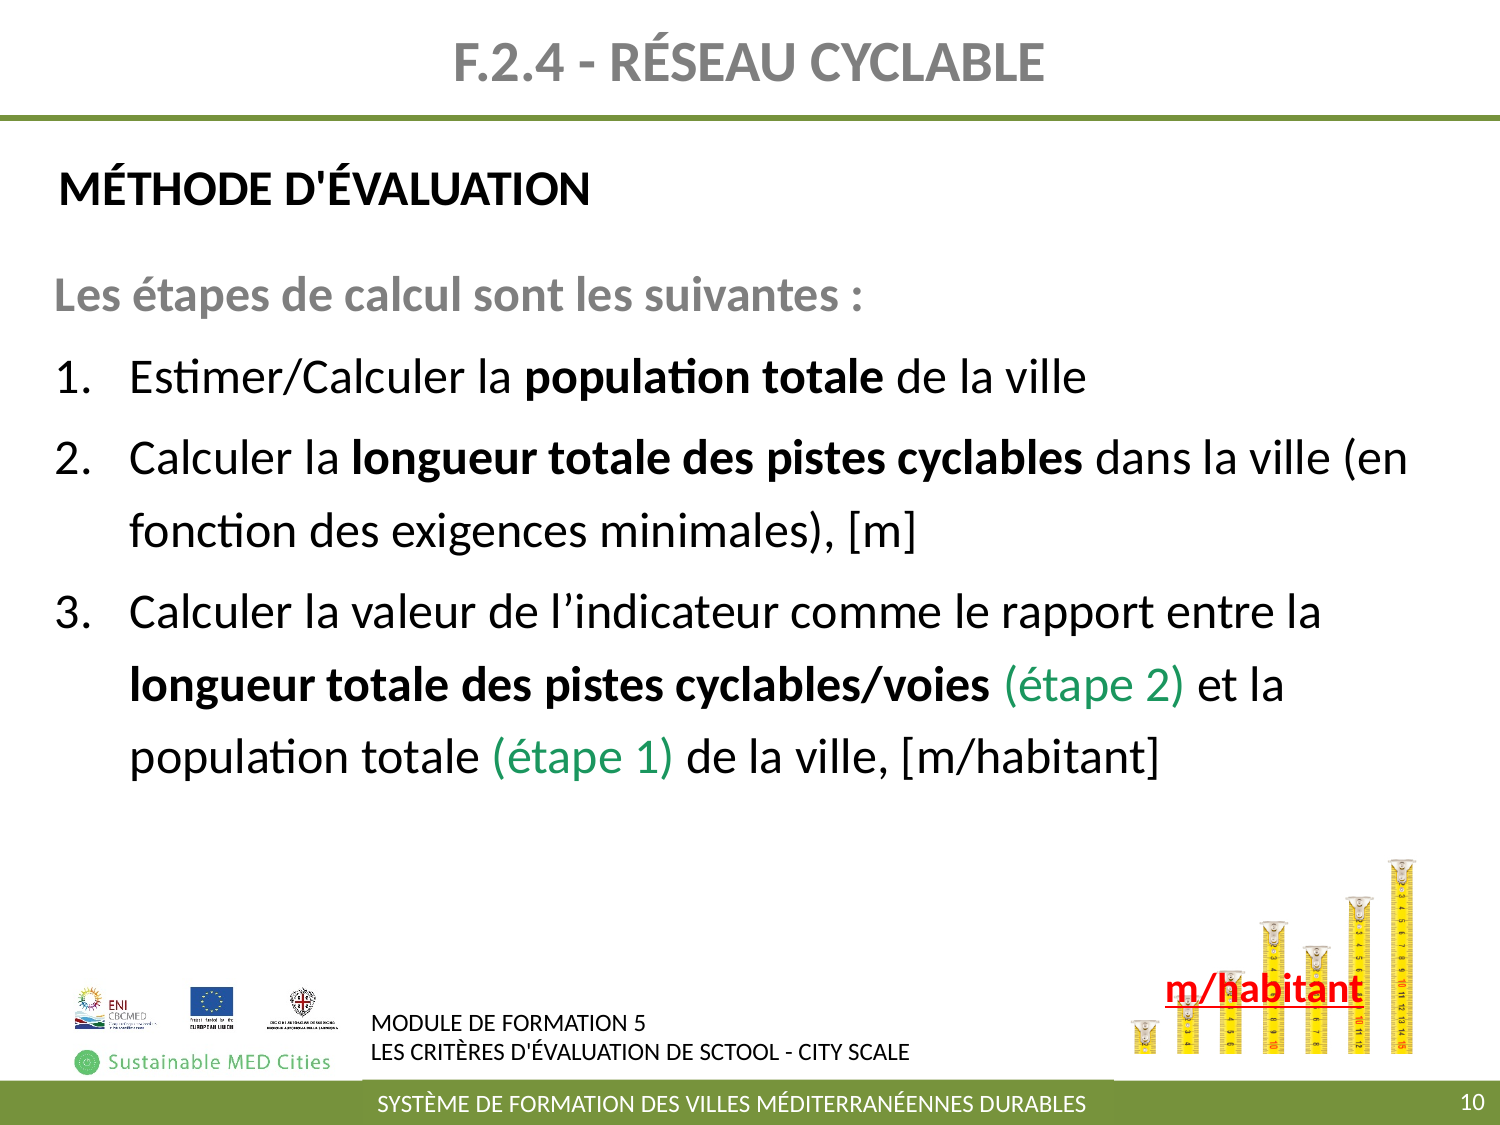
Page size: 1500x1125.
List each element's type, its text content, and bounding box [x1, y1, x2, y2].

text_box MÉTHODE D'ÉVALUATION [43, 147, 1331, 235]
picture [62, 978, 356, 1080]
picture [1121, 853, 1425, 1054]
text_box Les étapes de calcul sont les suivantes : Estimer/Calculer la population totale de la ville Calculer la longueur totale des pistes cyclables dans la ville (en fonction des exigences minimales), [m] Calculer la valeur de l’indicateur comme le rapport entre la longueur totale des pistes cyclables/voies (étape 2) et la population totale (étape 1) de la ville, [m/habitant] [39, 241, 1480, 766]
title F.2.4 - RÉSEAU CYCLABLE [0, 0, 1500, 117]
slide_number ‹#› [1149, 1078, 1500, 1123]
text_box SYSTÈME DE FORMATION DES VILLES MÉDITERRANÉENNES DURABLES [362, 1079, 1114, 1125]
